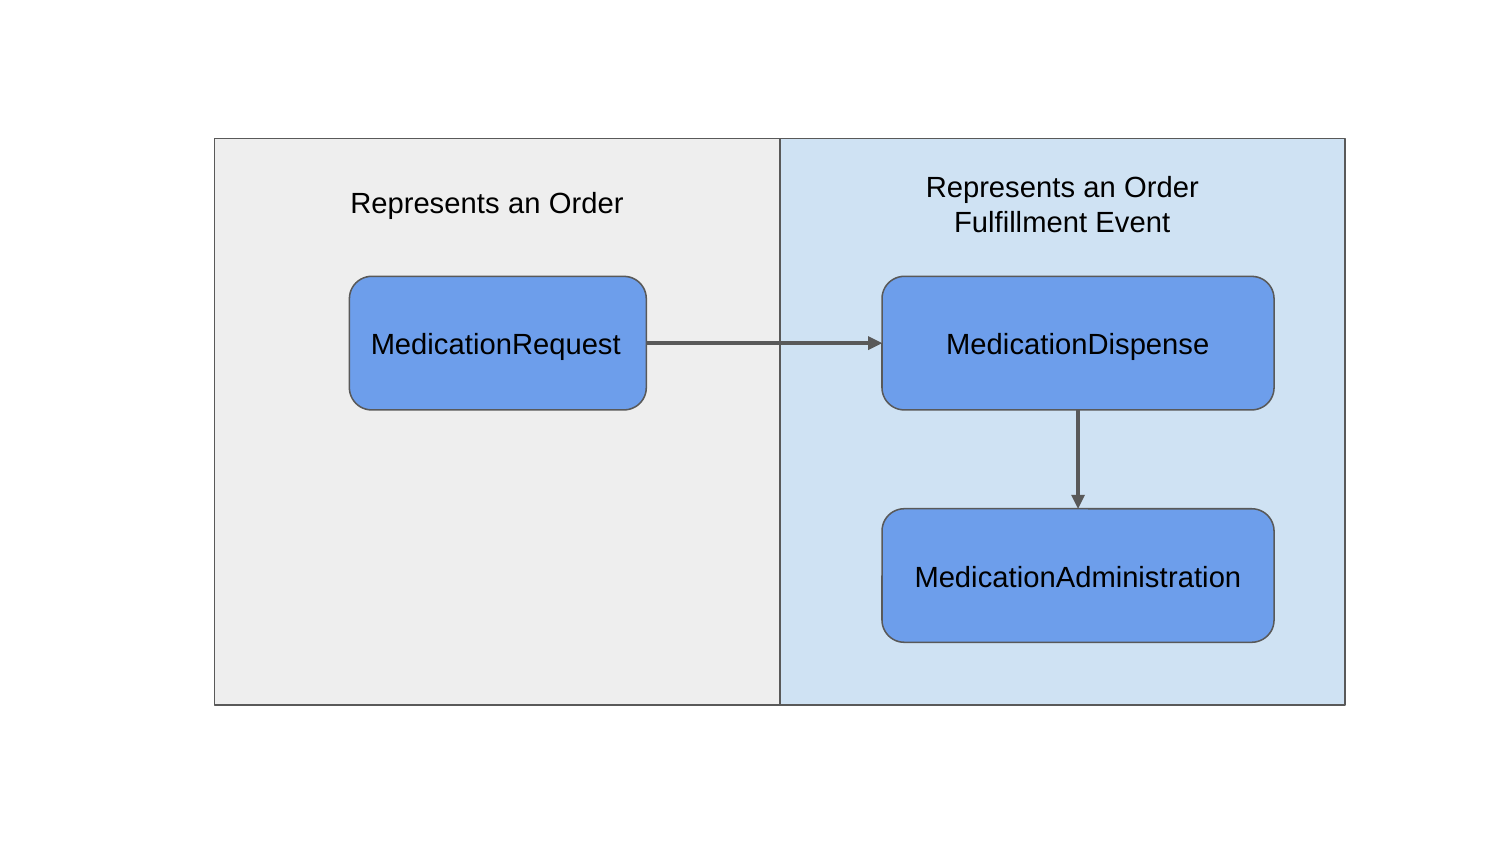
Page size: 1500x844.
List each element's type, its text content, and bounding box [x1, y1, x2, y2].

text_box [214, 138, 779, 706]
text_box [779, 138, 1346, 706]
text_box MedicationRequest [349, 276, 647, 410]
text_box Represents an Order [299, 169, 675, 237]
text_box MedicationDispense [881, 276, 1275, 410]
text_box Represents an Order Fulfillment Event [874, 169, 1250, 237]
text_box MedicationAdministration [881, 508, 1275, 643]
